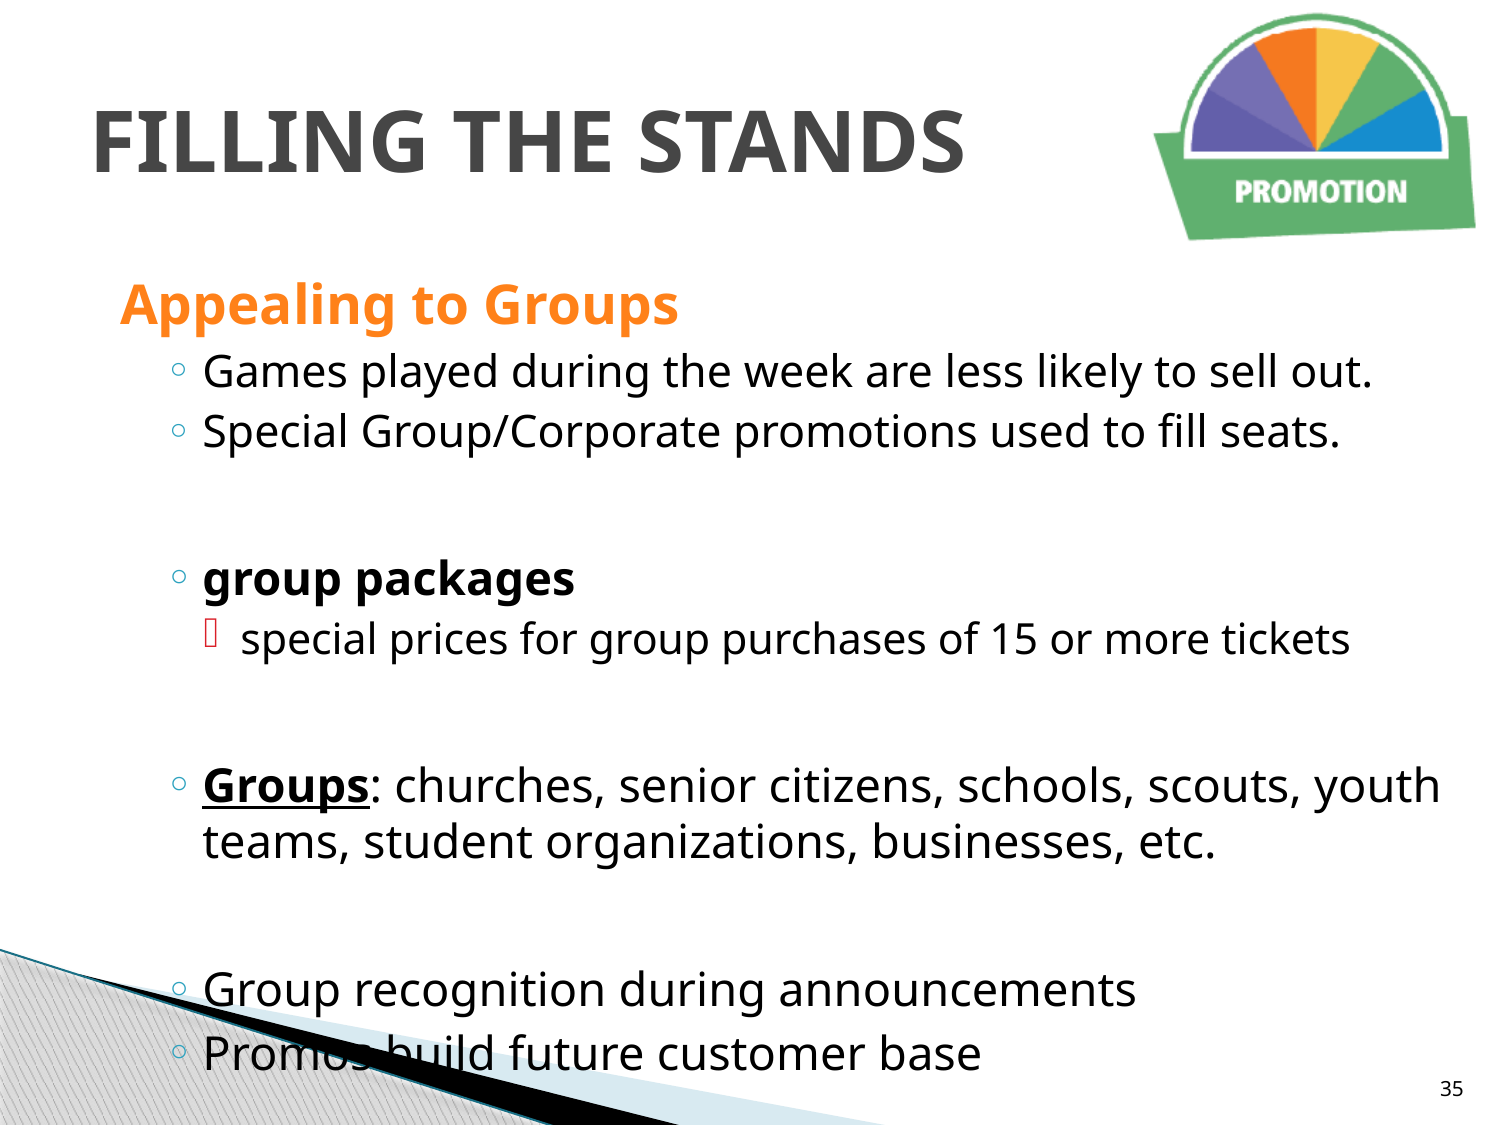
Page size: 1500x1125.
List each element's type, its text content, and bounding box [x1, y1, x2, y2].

picture [1137, 0, 1500, 261]
list Appealing to Groups Games played during the week are less likely to sell out. Special Group/Corporate promotions used to fill seats. group packages special prices for group purchases of 15 or more tickets Groups: churches, senior citizens, schools, scouts, youth teams, student organizations, businesses, etc. Group recognition during announcements Promos build future customer base [87, 262, 1500, 1088]
slide_number 35 [1418, 1051, 1479, 1112]
title FILLING THE STANDS [75, 45, 1131, 233]
